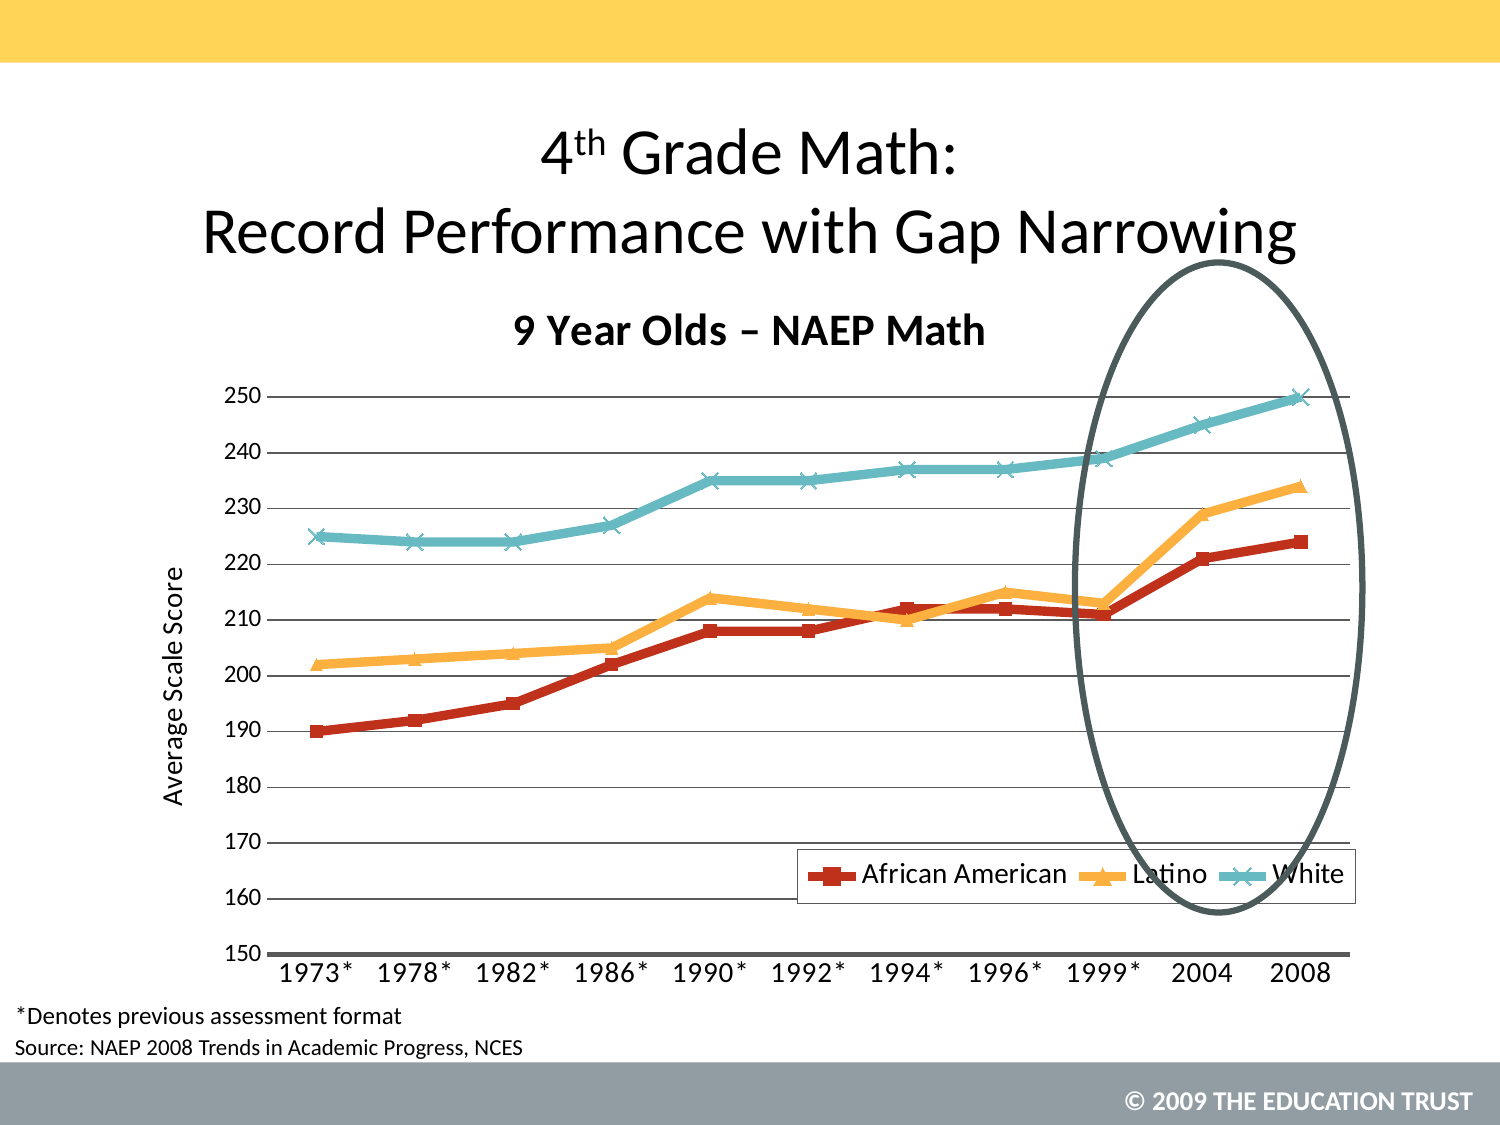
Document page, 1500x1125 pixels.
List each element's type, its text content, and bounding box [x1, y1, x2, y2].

chart [124, 274, 1376, 1006]
title 4th Grade Math: Record Performance with Gap Narrowing [74, 99, 1426, 276]
text_box [1178, 260, 1259, 273]
text_box *Denotes previous assessment format [0, 992, 713, 1037]
list NAEP 2008 Trends in Academic Progress, NCES [74, 1024, 888, 1063]
